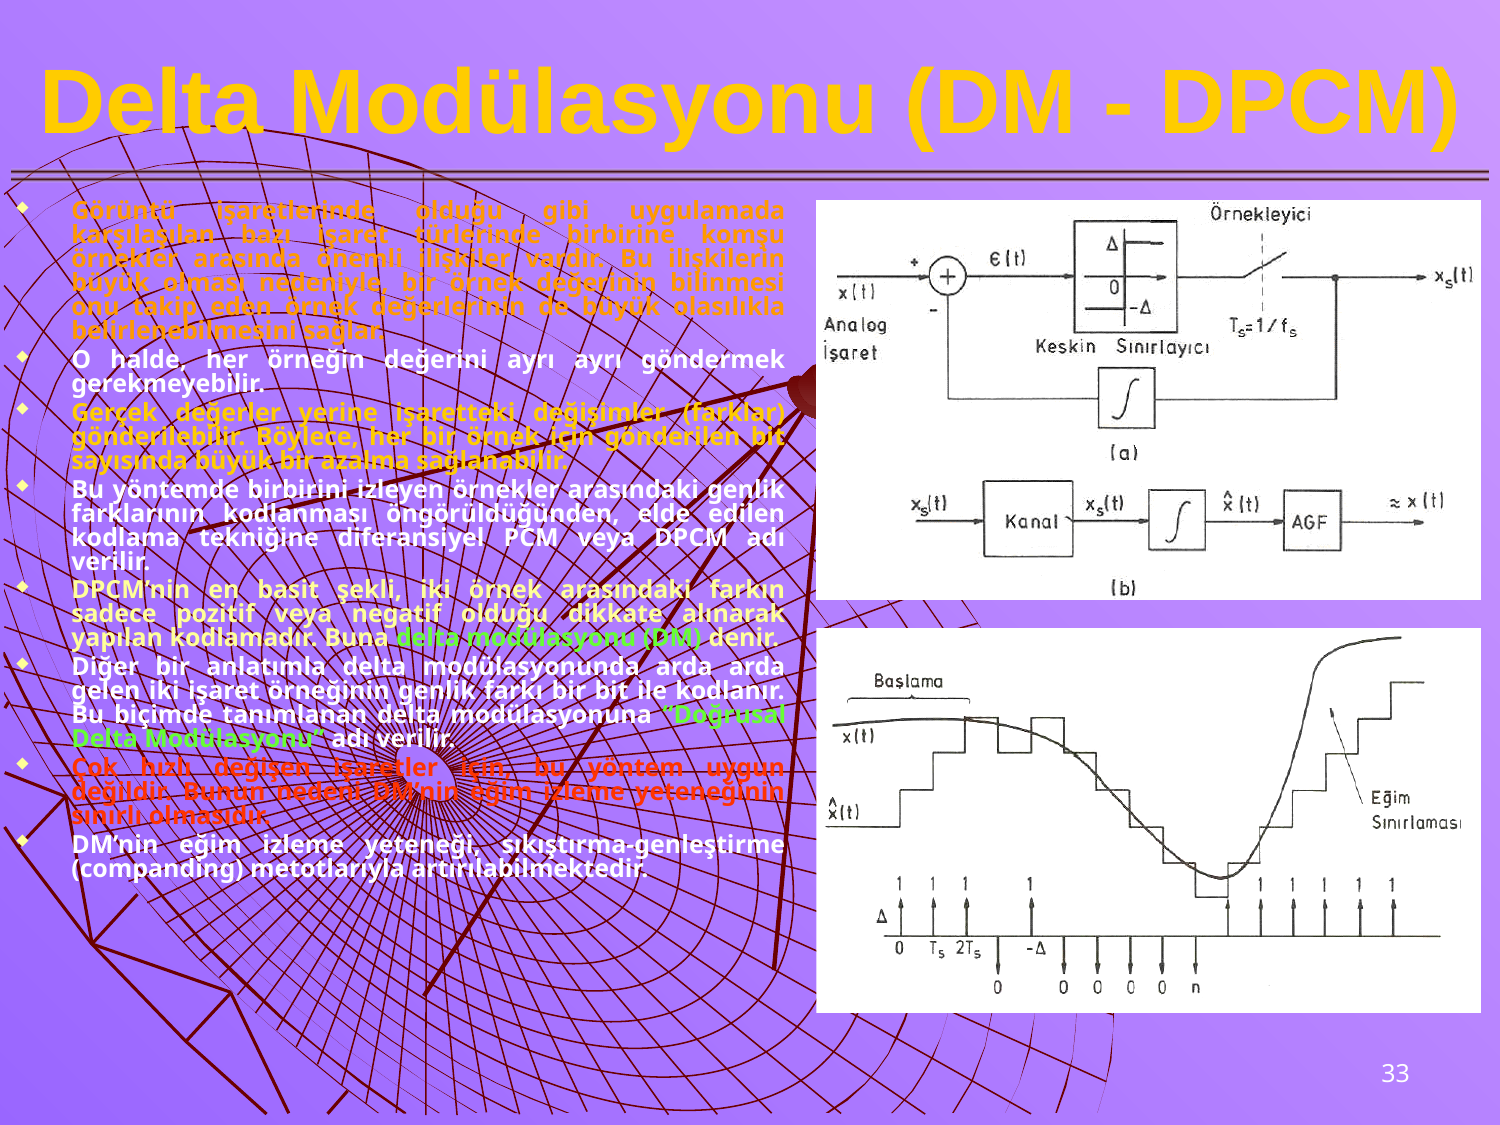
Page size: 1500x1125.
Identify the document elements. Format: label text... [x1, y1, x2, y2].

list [816, 200, 1482, 600]
title Delta Modülasyonu (DM - DPCM) [0, 15, 1500, 179]
list Görüntü işaretlerinde olduğu gibi uygulamada karşılaşılan bazı işaret türlerinde birbirine komşu örnekler arasında önemli ilişkiler vardır. Bu ilişkilerin büyük olması nedeniyle, bir örnek değerinin bilinmesi onu takip eden örnek değerlerinin de büyük olasılıkla belirlenebilmesini sağlar. O halde, her örneğin değerini ayrı ayrı göndermek gerekmeyebilir. Gerçek değerler yerine işaretteki değişimler (farklar) gönderilebilir. Böylece, her bir örnek için gönderilen bit sayısında büyük bir azalma sağlanabilir. Bu yöntemde birbirini izleyen örnekler arasındaki genlik farklarının kodlanması öngörüldüğünden, elde edilen kodlama tekniğine diferansiyel PCM veya DPCM adı verilir. DPCM’nin en basit şekli, iki örnek arasındaki farkın sadece pozitif veya negatif olduğu dikkate alınarak yapılan kodlamadır. Buna delta modülasyonu (DM) denir. Diğer bir anlatımla delta modülasyonunda arda arda gelen iki işaret örneğinin genlik farkı bir bit ile kodlanır. Bu biçimde tanımlanan delta modülasyonuna “Doğrusal Delta Modülasyonu” adı verilir. Çok hızlı değişen işaretler için, bu yöntem uygun değildir. Bunun nedeni DM’nin eğim izleme yeteneğinin sınırlı olmasıdır. DM’nin eğim izleme yeteneği, sıkıştırma-genleştirme (companding) metotlarıyla artırılabilmektedir. [0, 193, 802, 1125]
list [816, 628, 1482, 1014]
slide_number 33 [1074, 1023, 1426, 1100]
